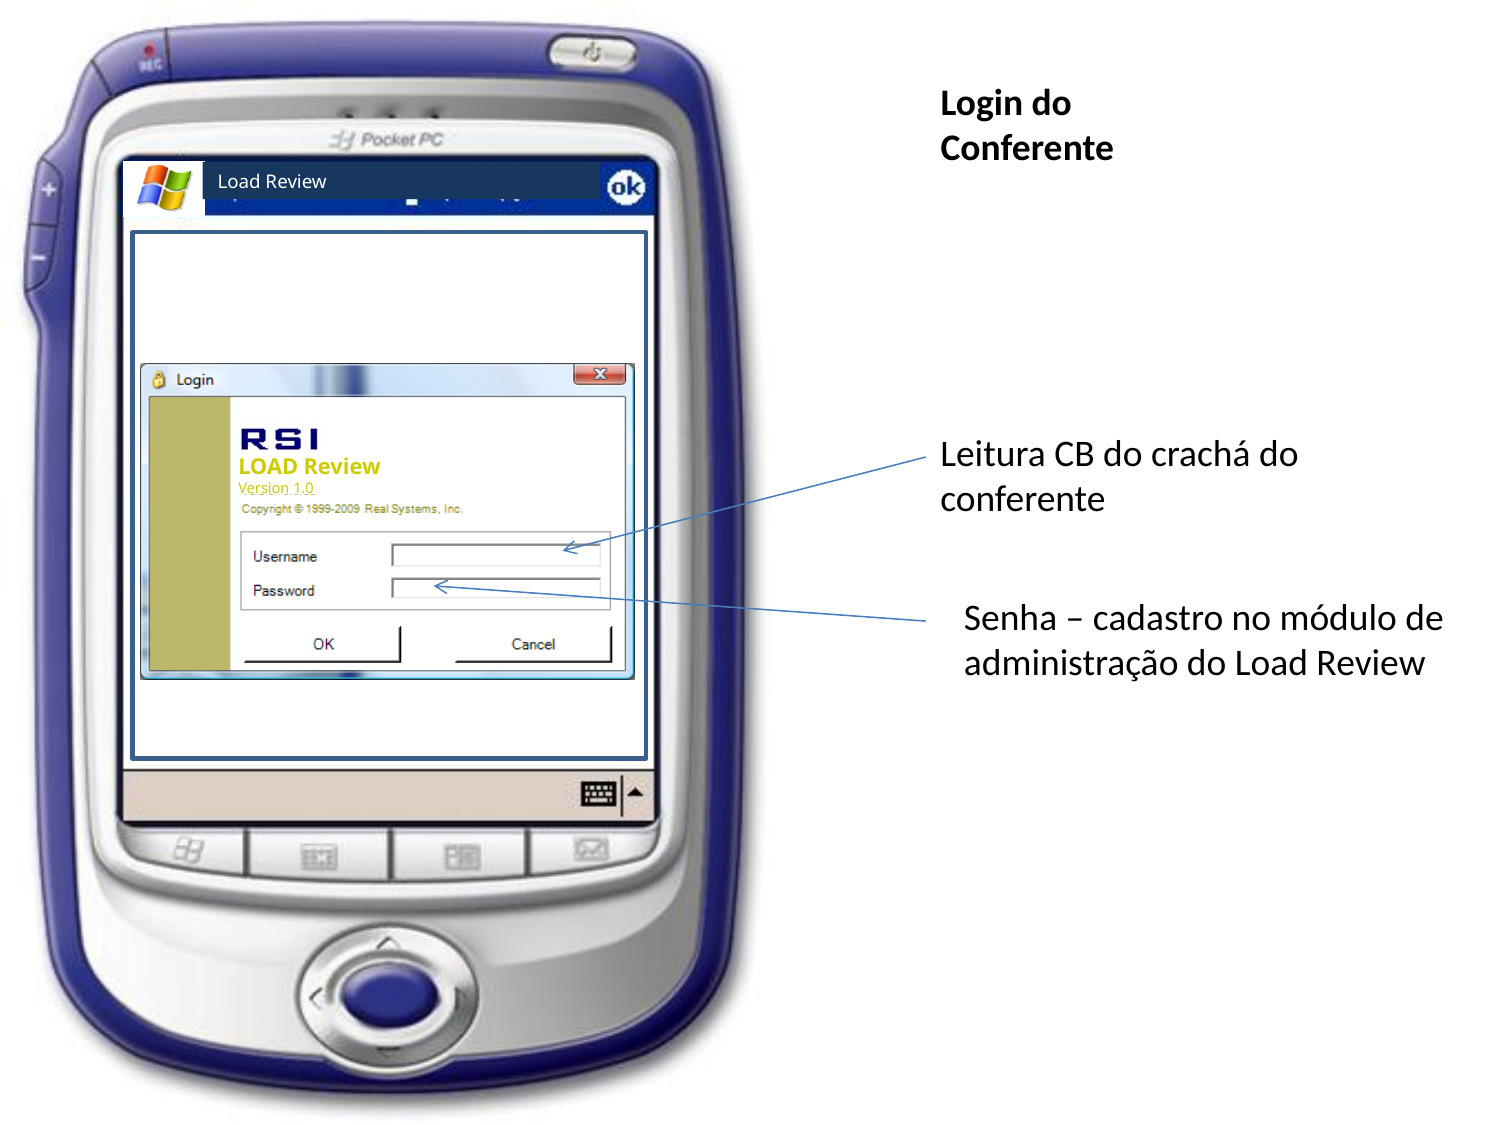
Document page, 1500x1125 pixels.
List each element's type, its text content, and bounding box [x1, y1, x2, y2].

picture [140, 362, 636, 680]
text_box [562, 456, 926, 551]
text_box Login do Conferente [925, 70, 1266, 175]
text_box Senha – cadastro no módulo de administração do Load Review [949, 585, 1500, 691]
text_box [433, 585, 926, 622]
text_box Leitura CB do crachá do conferente [925, 421, 1360, 527]
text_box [0, 0, 774, 1125]
